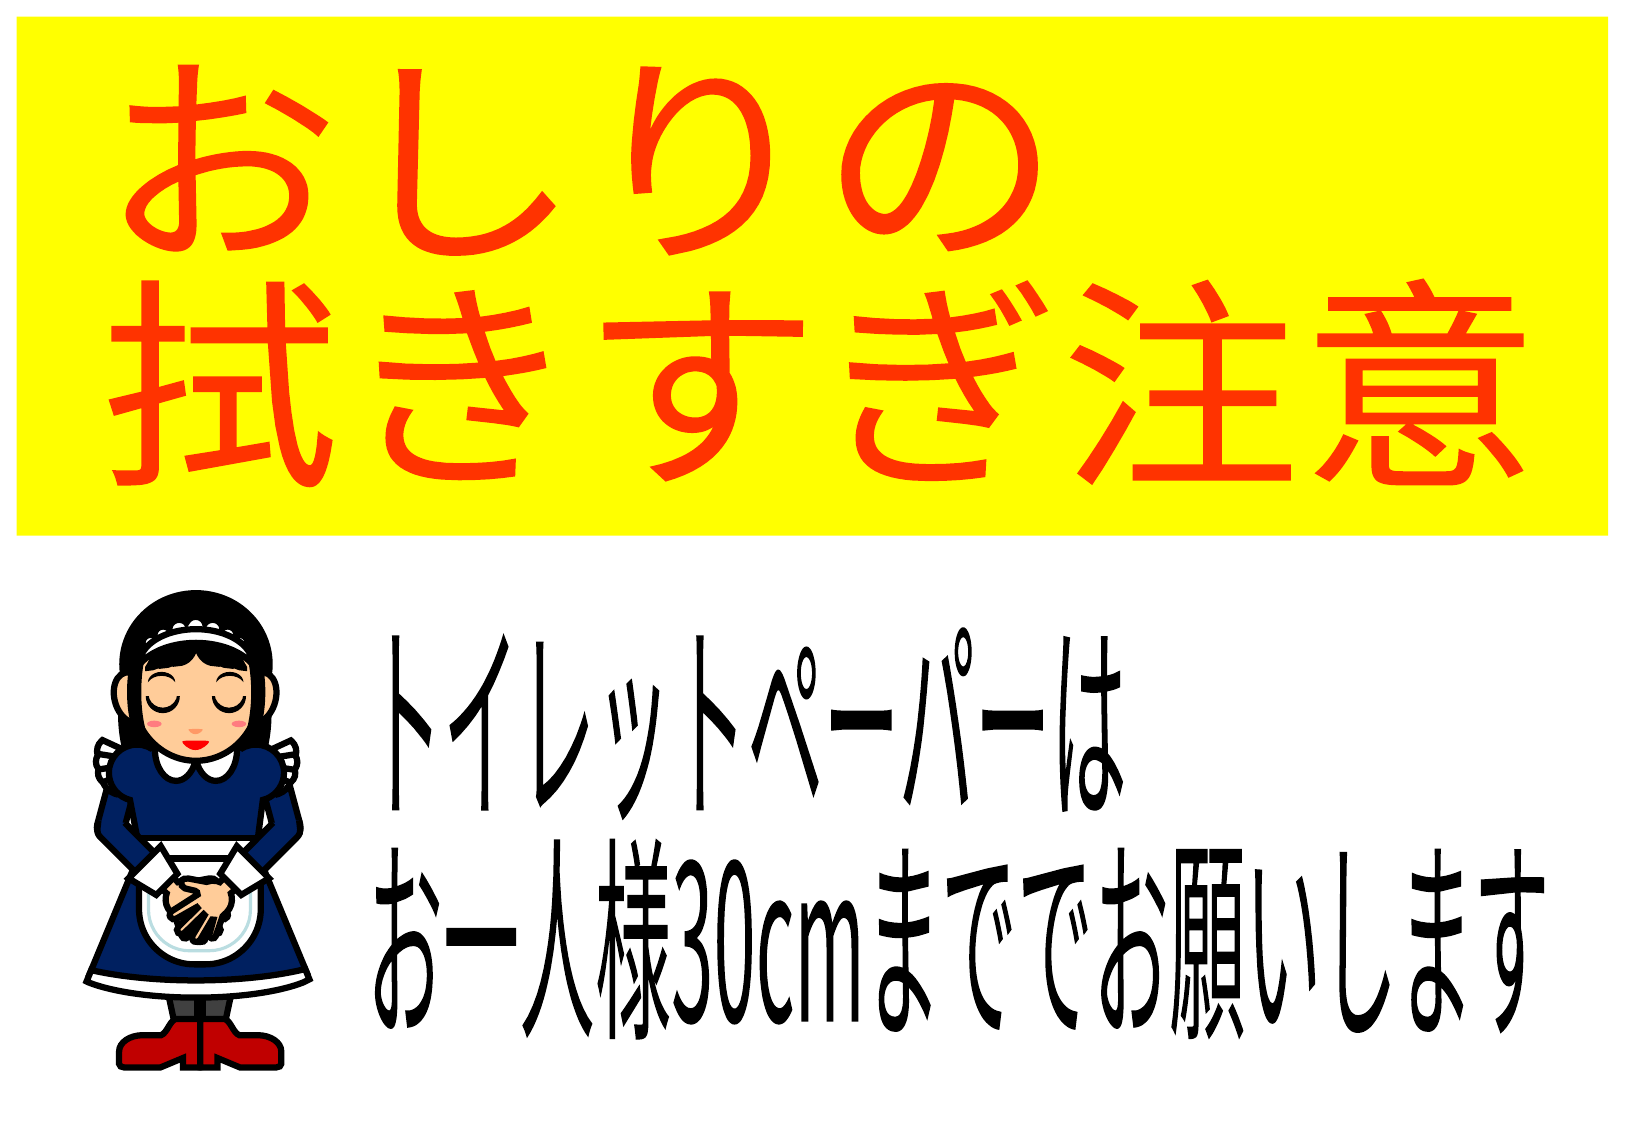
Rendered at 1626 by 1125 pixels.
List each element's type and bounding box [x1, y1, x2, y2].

text_box [14, 15, 1610, 538]
text_box [86, 592, 310, 1068]
